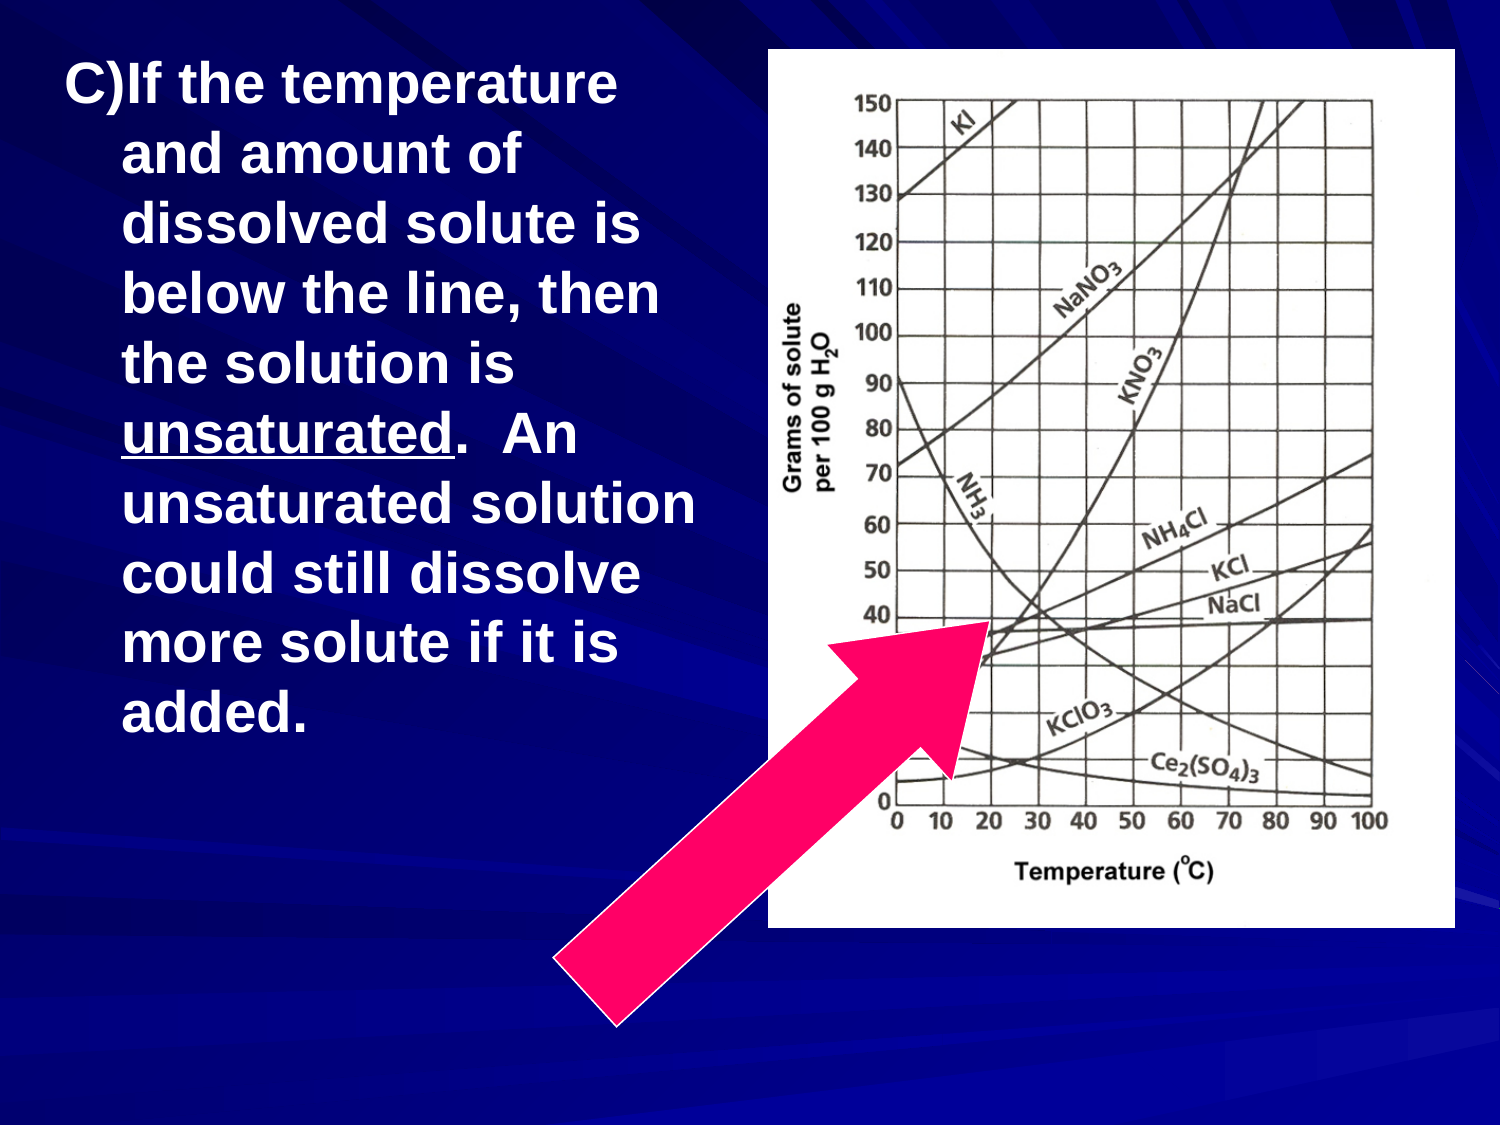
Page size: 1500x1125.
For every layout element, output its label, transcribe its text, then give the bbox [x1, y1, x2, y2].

picture [768, 49, 1456, 929]
text_box If the temperature and amount of dissolved solute is below the line, then the solution is unsaturated. An unsaturated solution could still dissolve more solute if it is added. [50, 37, 750, 752]
text_box [553, 765, 763, 1027]
